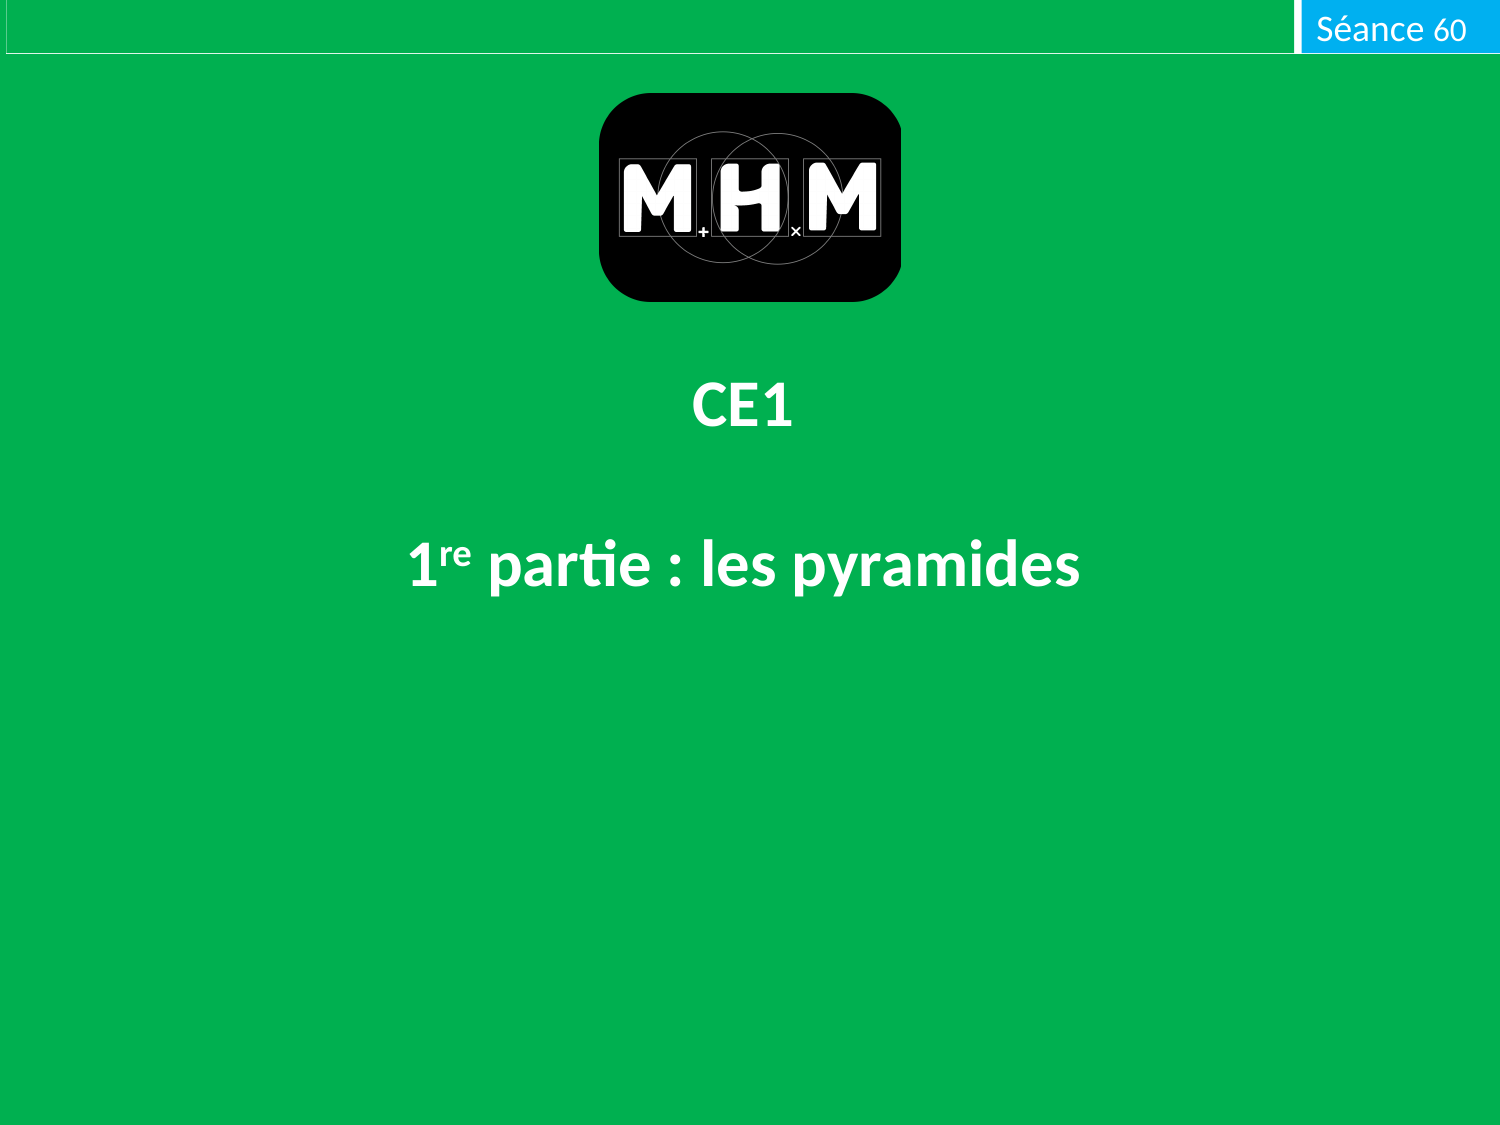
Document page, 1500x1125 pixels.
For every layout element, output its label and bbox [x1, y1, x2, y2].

text_box [0, 54, 1500, 1125]
